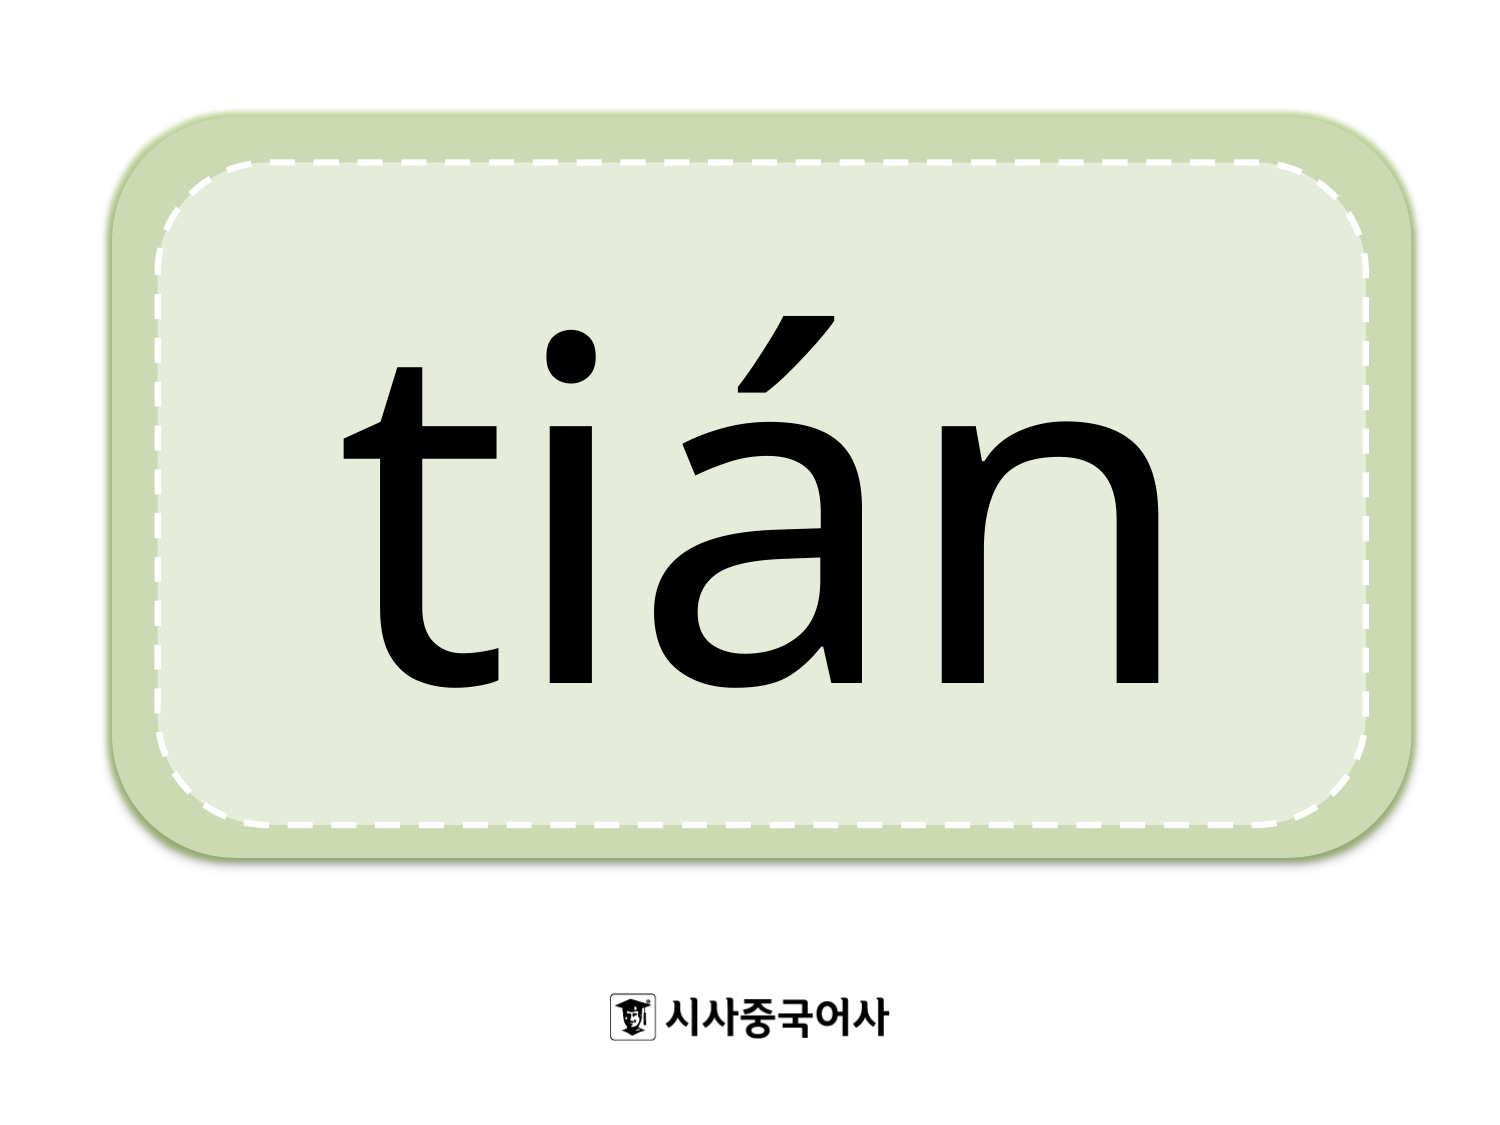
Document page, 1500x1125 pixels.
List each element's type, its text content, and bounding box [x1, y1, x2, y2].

text_box tián [162, 160, 1371, 824]
picture [602, 987, 898, 1047]
